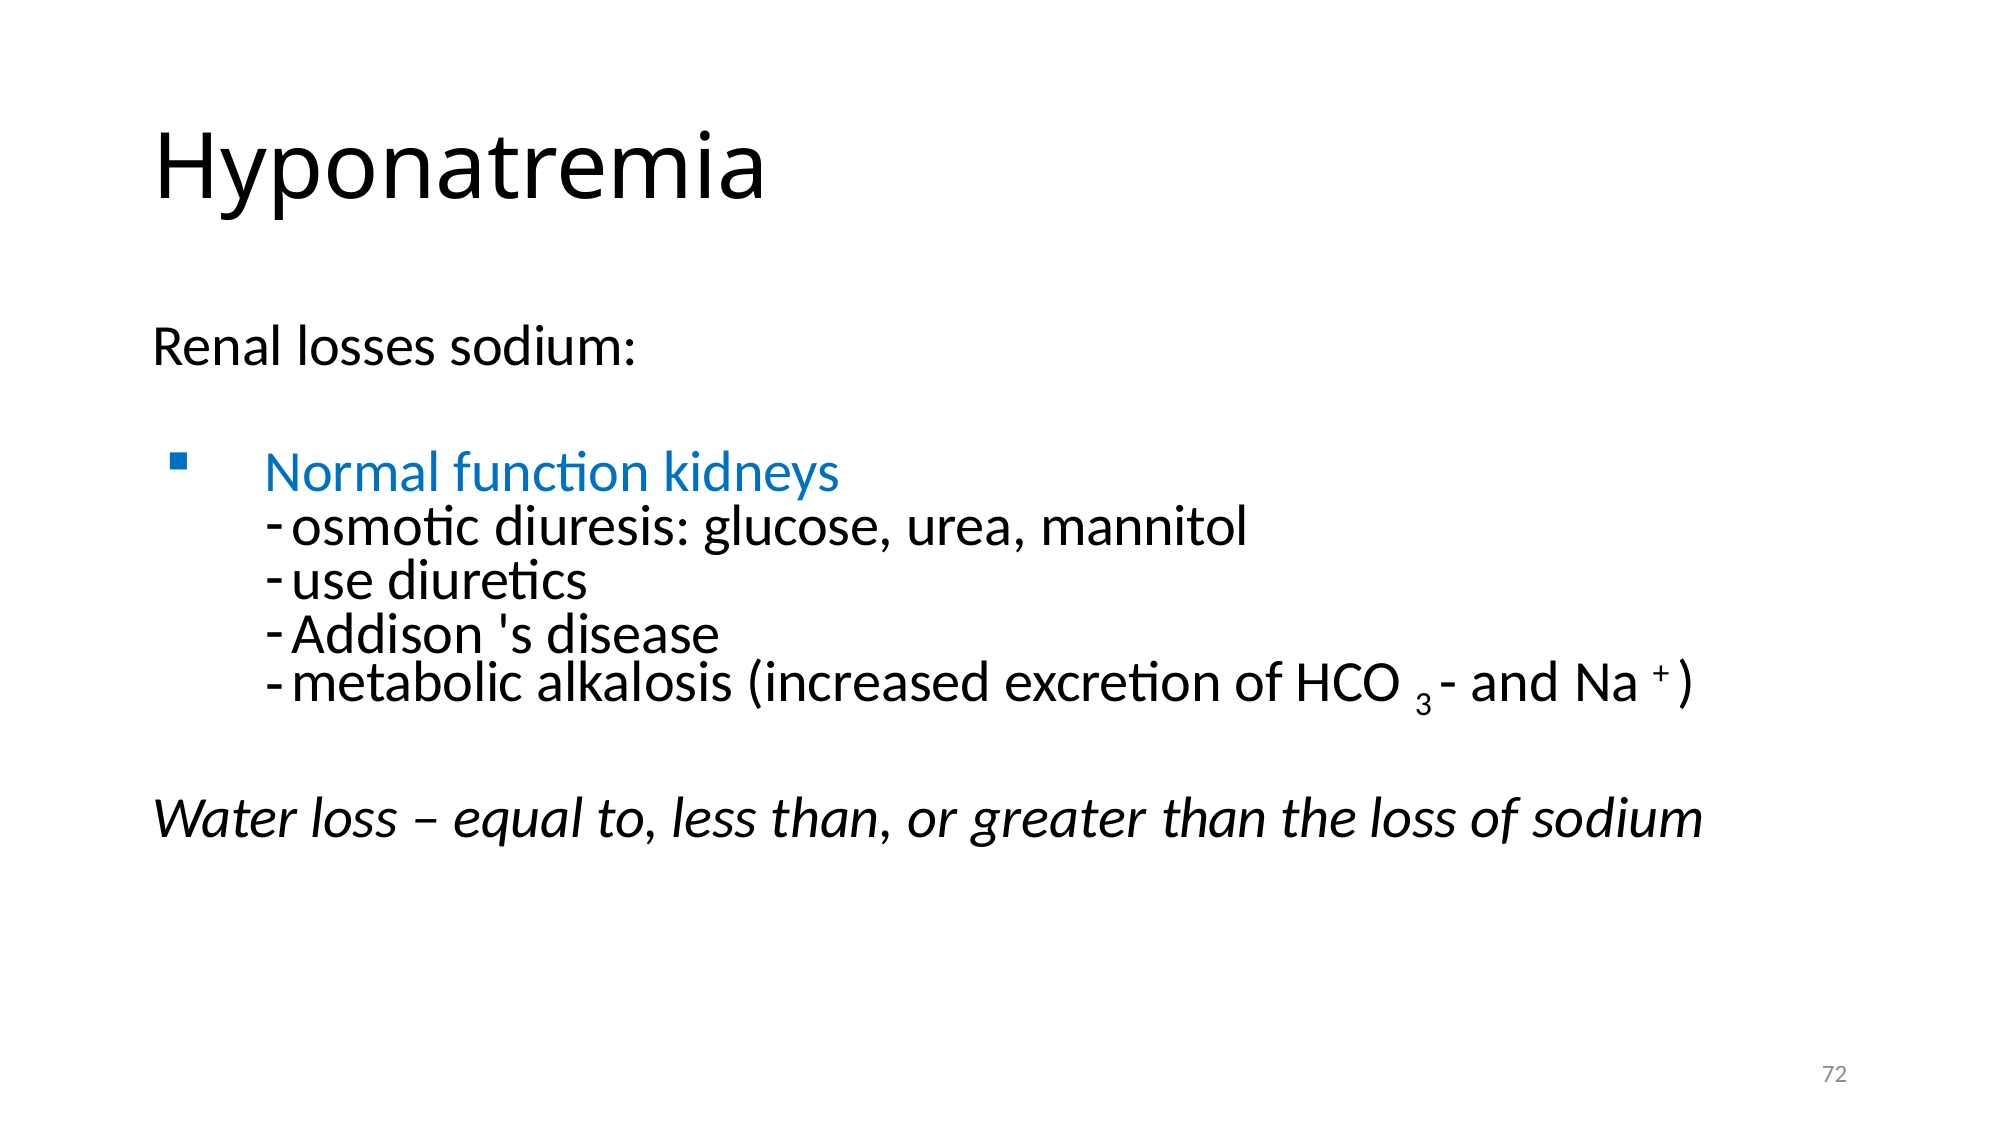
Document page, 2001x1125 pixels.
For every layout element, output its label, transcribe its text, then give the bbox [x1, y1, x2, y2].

slide_number 72 [1412, 1042, 1863, 1103]
title Hyponatremia [137, 59, 1863, 278]
list Renal losses sodium: Normal function kidneys osmotic diuresis: glucose, urea, mannitol use diuretics Addison 's disease metabolic alkalosis (increased excretion of HCO 3 - and Na + ) Water loss – equal to, less than, or greater than the loss of sodium [137, 299, 1863, 1014]
